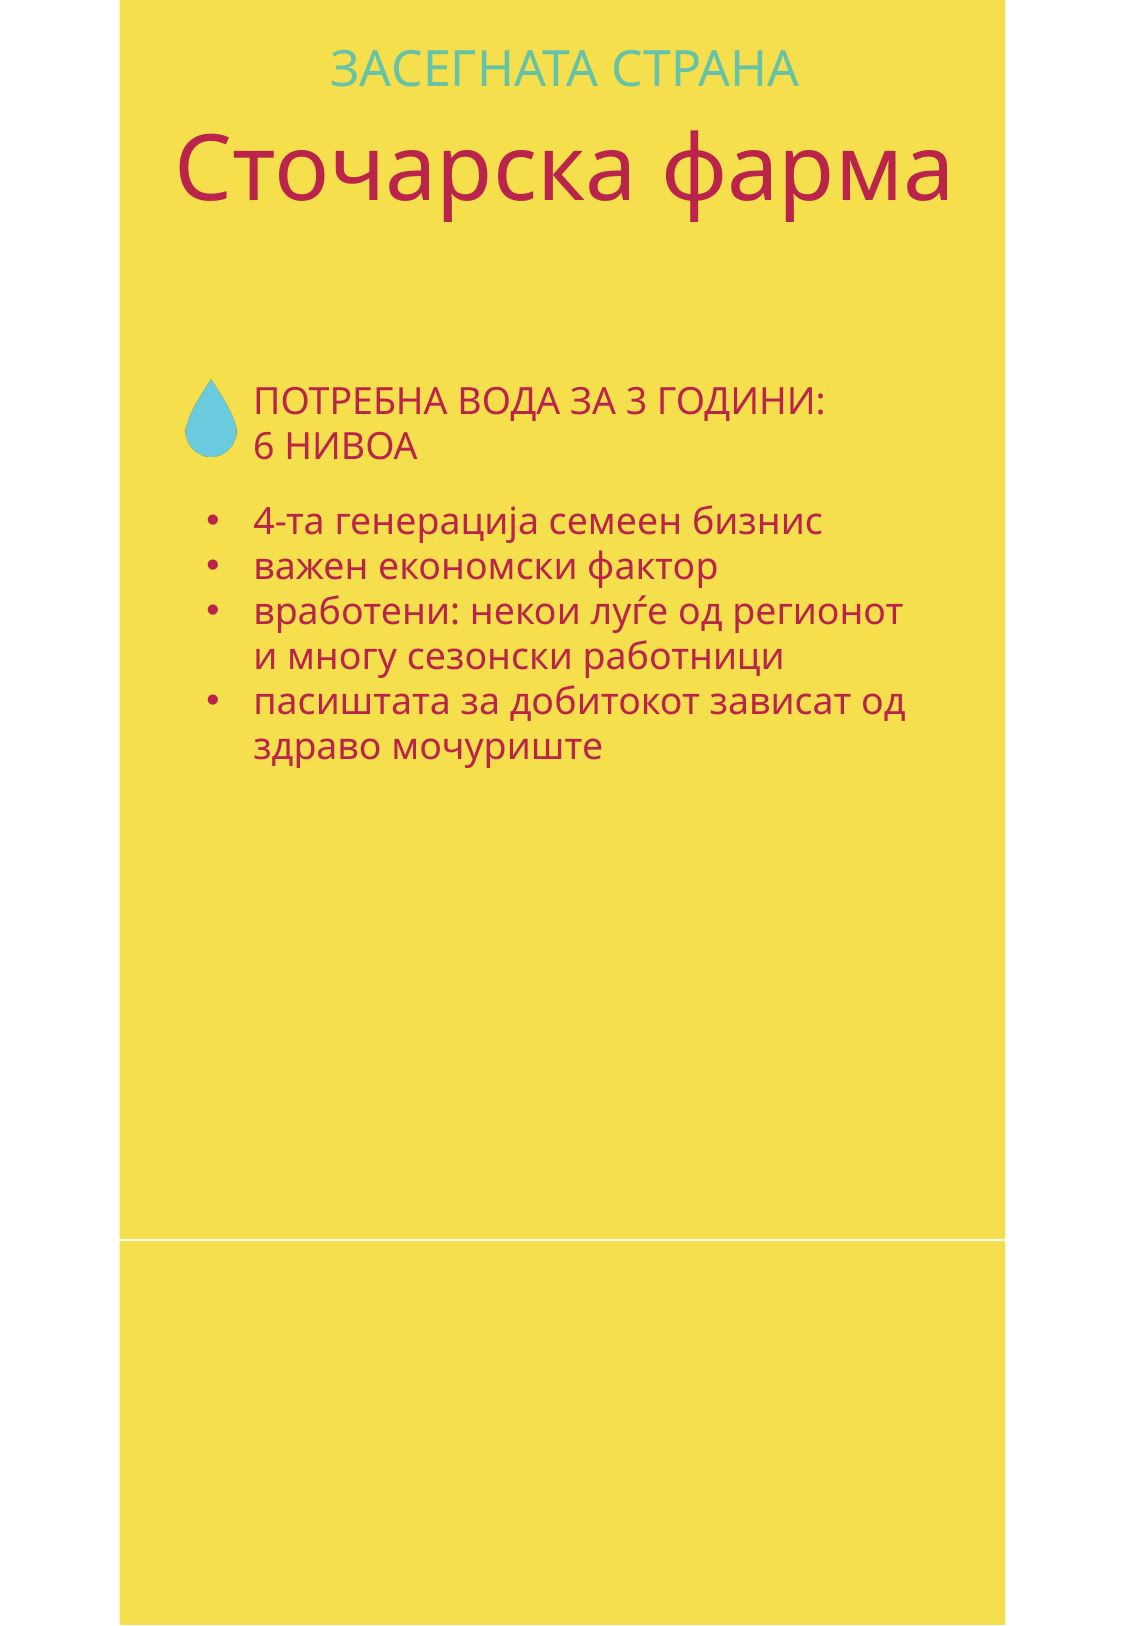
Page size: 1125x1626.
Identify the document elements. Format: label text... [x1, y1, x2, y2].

text_box 4-та генерација семеен бизнис важен економски фактор вработени: некои луѓе од регионот и многу сезонски работници пасиштата за добитокот зависат од здраво мочуриште [191, 489, 934, 865]
text_box [119, 1240, 1006, 1625]
picture [162, 369, 260, 467]
text_box [0, 0, 1125, 1240]
text_box [158, 29, 972, 105]
text_box ПОТРЕБНА ВОДА ЗА 3 ГОДИНИ: 6 НИВОА [238, 369, 978, 474]
